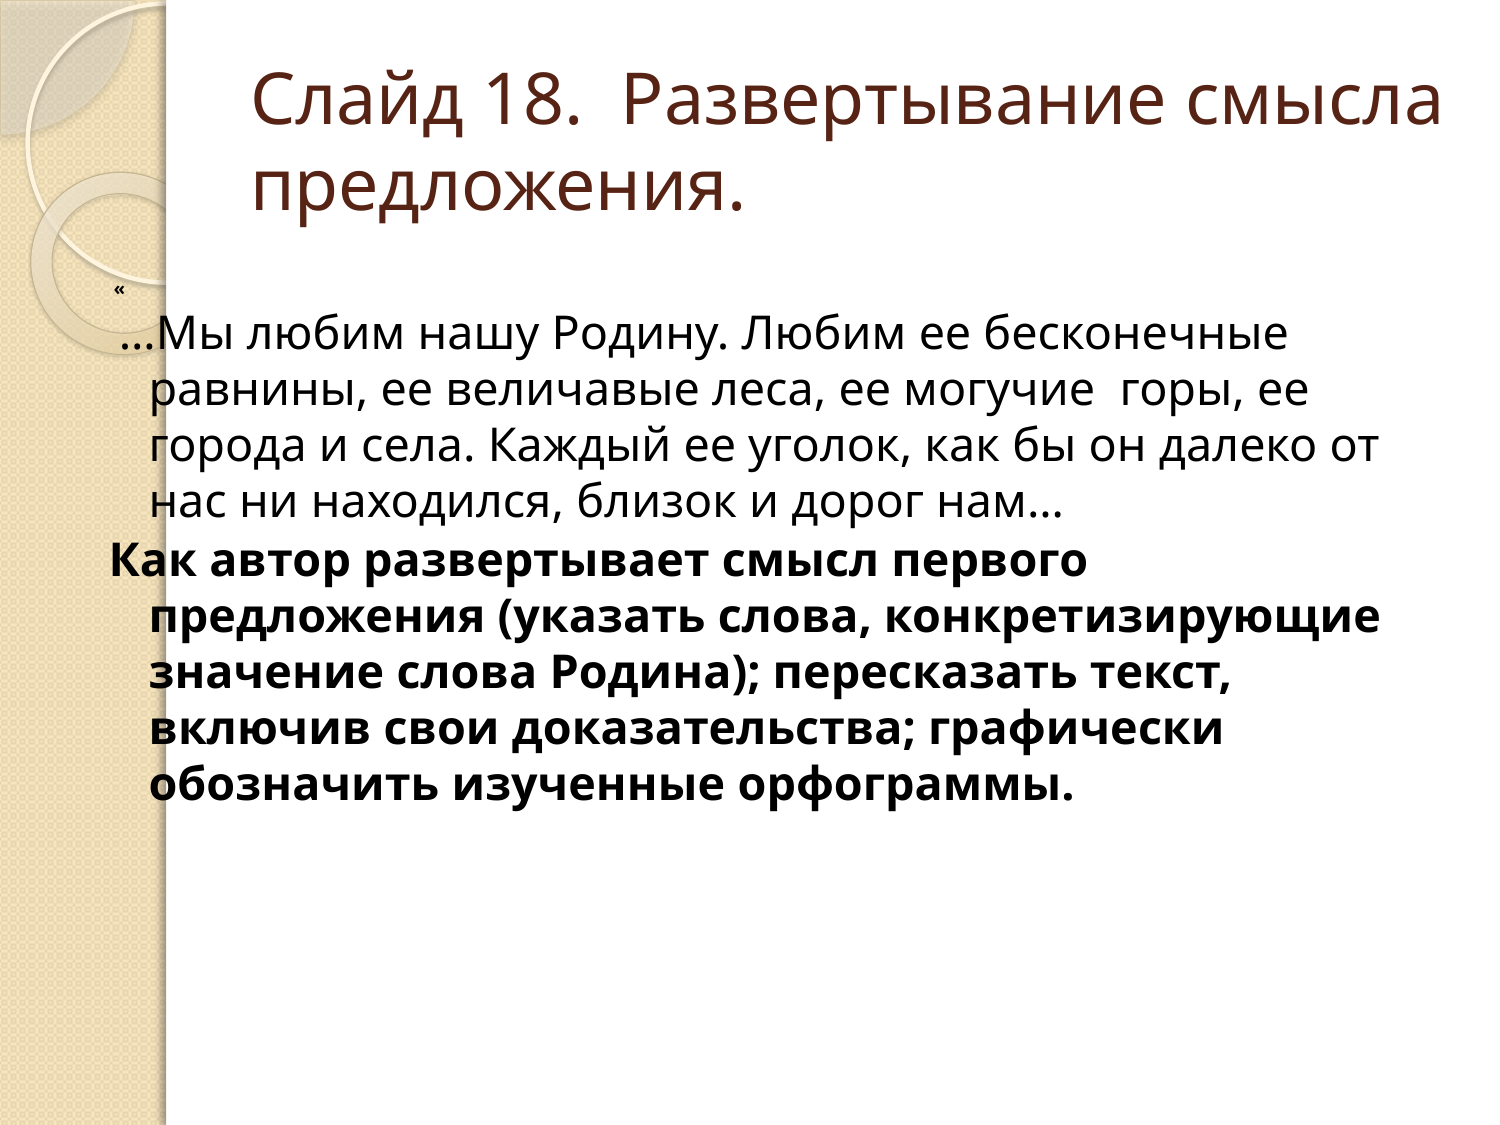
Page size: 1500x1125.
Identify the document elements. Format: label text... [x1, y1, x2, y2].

list « …Мы любим нашу Родину. Любим ее бесконечные равнины, ее величавые леса, ее могучие горы, ее города и села. Каждый ее уголок, как бы он далеко от нас ни находился, близок и дорог нам… Как автор развертывает смысл первого предложения (указать слова, конкретизирующие значение слова Родина); пересказать текст, включив свои доказательства; графически обозначить изученные орфограммы. [82, 269, 1432, 1012]
title Слайд 18. Развертывание смысла предложения. [235, 45, 1466, 233]
